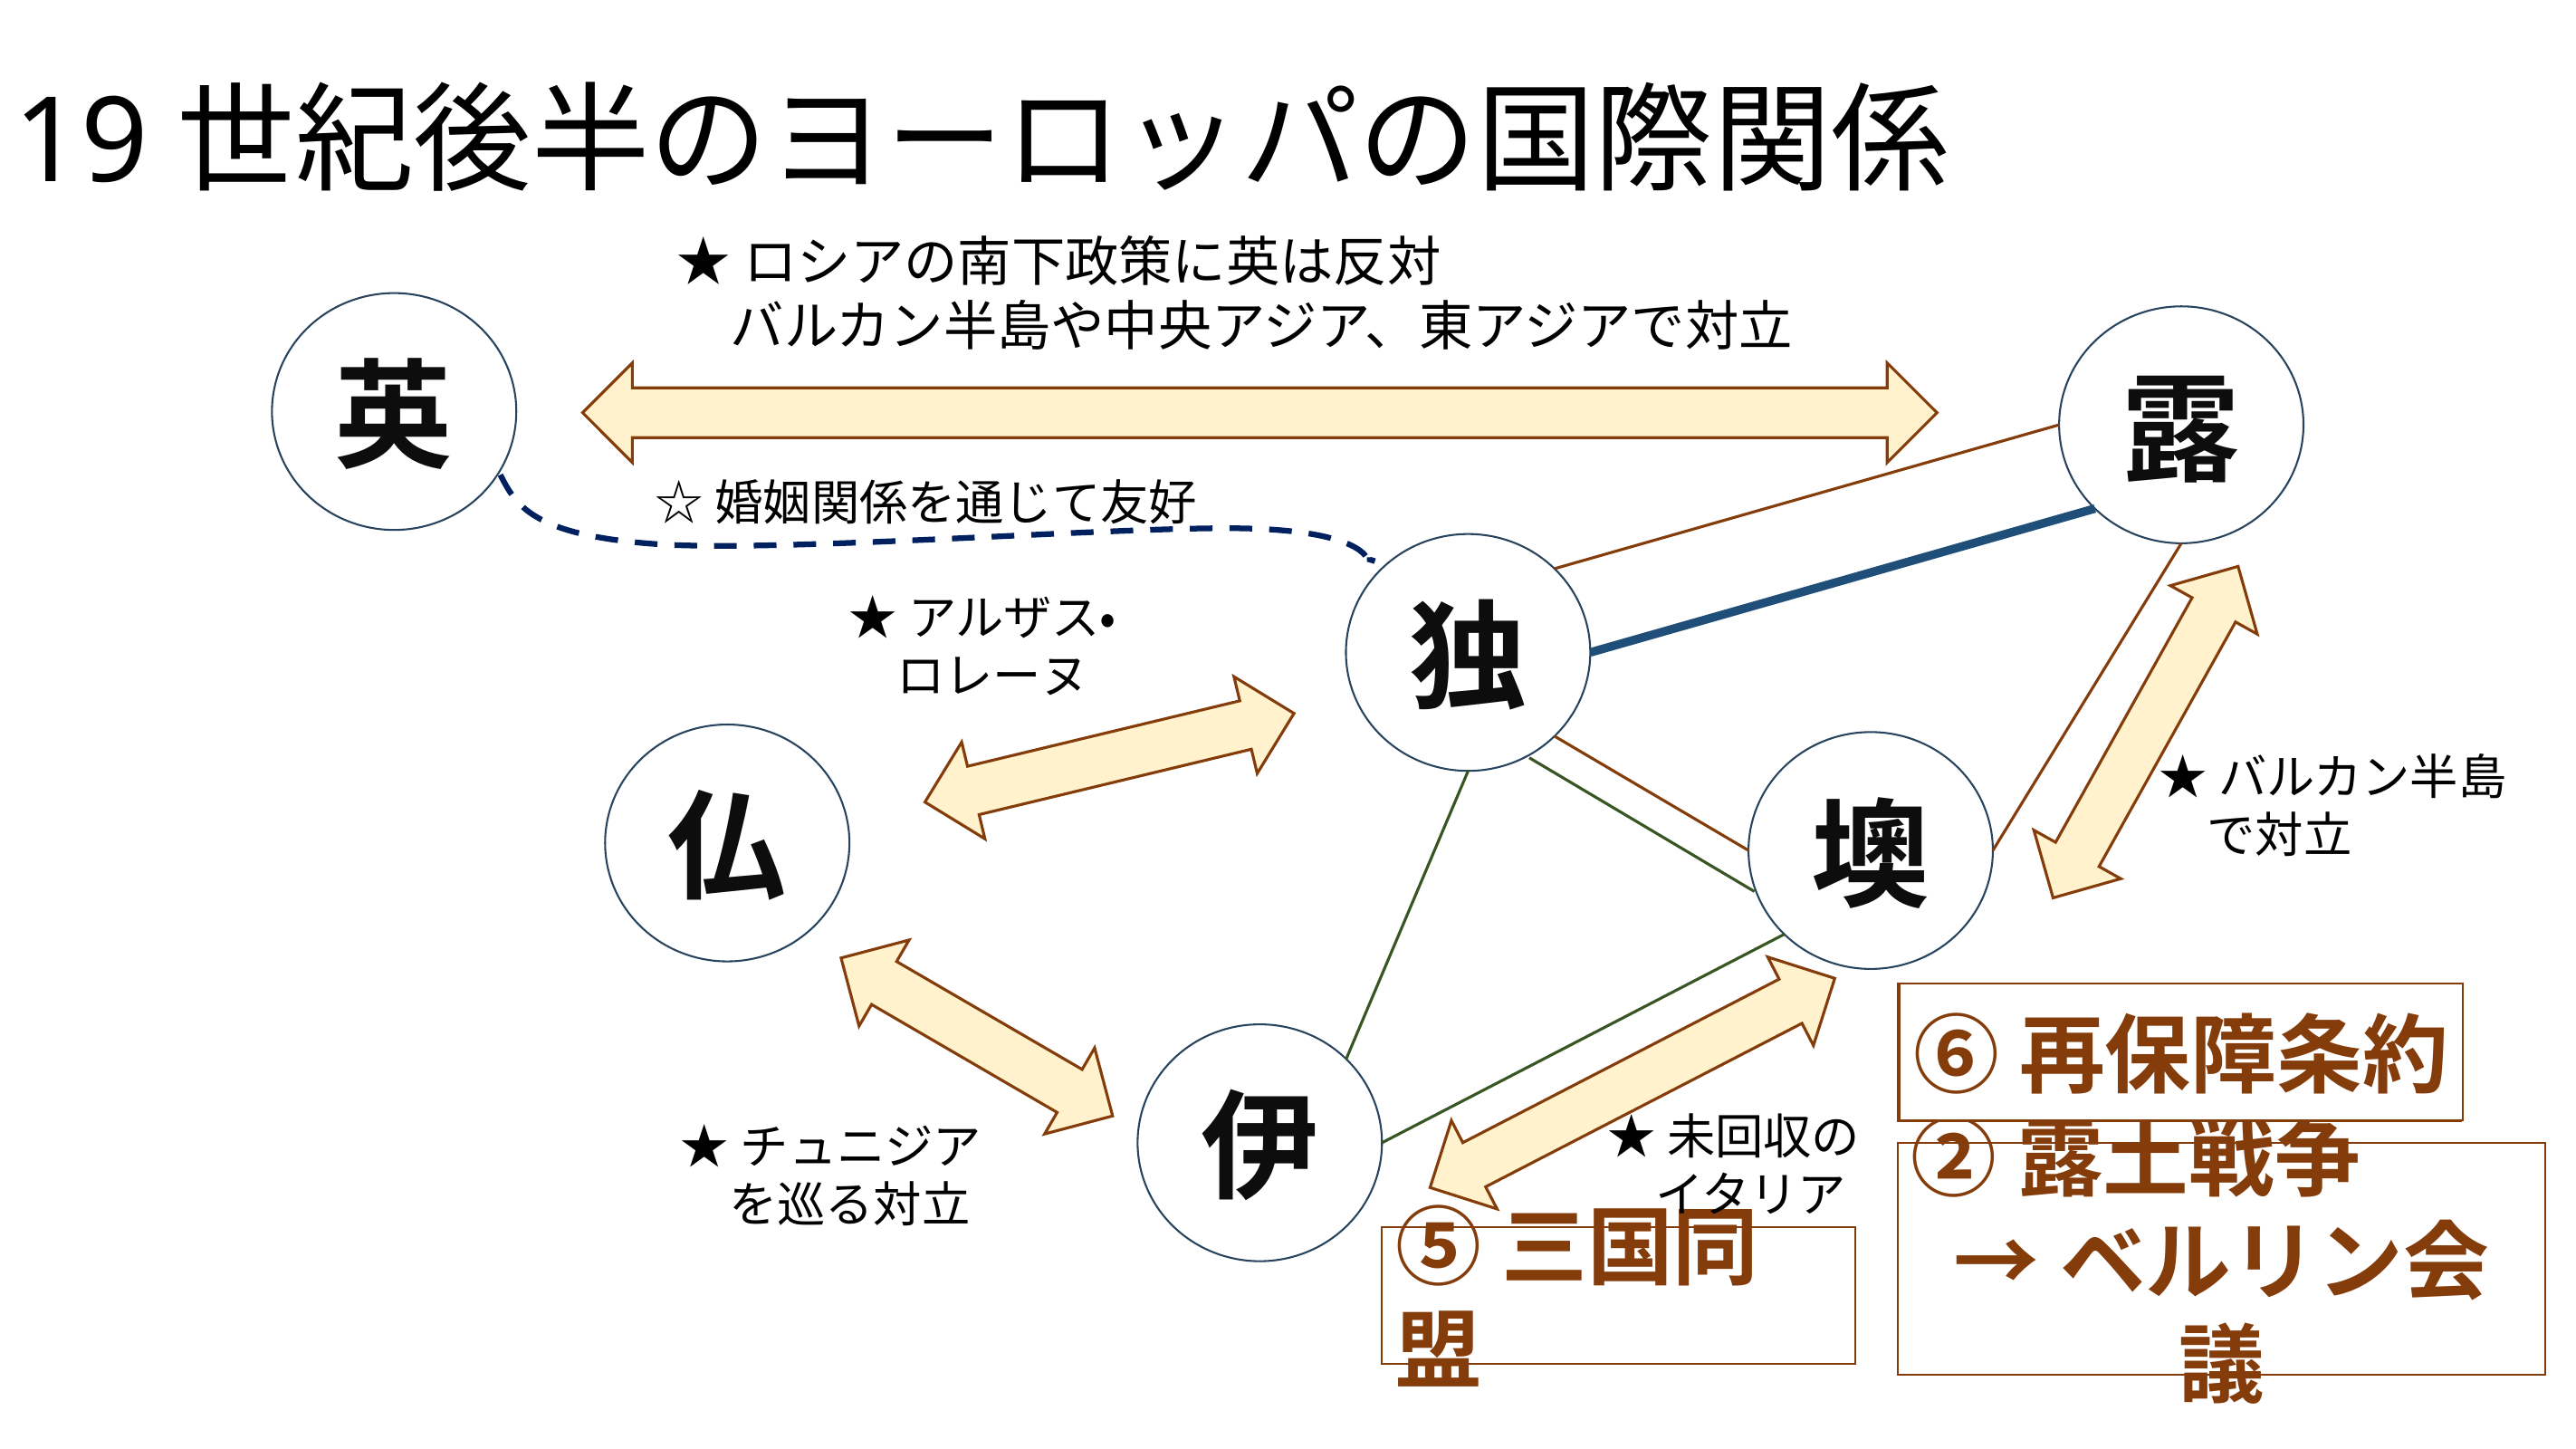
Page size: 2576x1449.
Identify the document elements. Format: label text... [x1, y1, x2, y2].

text_box [924, 674, 1296, 841]
text_box 伊 [1143, 1023, 1384, 1262]
text_box ★チュニジア を巡る対立 [666, 1105, 1192, 1243]
text_box 独 [1345, 533, 1592, 772]
text_box [1221, 527, 1386, 564]
text_box ②露土戦争 →ベルリン会議 [1897, 1142, 2546, 1376]
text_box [1554, 424, 2060, 569]
text_box ⑥再保障条約 [1899, 983, 2464, 1121]
text_box [2182, 565, 2259, 720]
text_box 墺 [1755, 731, 1995, 970]
title 19世紀後半のヨーロッパの国際関係 [0, 3, 2222, 283]
text_box [581, 360, 1939, 465]
text_box ⑤三国同盟 [1381, 1226, 1856, 1365]
text_box ★未回収の イタリア [1593, 1095, 2118, 1233]
text_box 英 [271, 292, 518, 532]
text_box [1529, 757, 1755, 892]
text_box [1382, 934, 1785, 1143]
text_box ★アルザス・ ロレーヌ [834, 576, 1173, 714]
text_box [1992, 542, 2182, 851]
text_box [1554, 735, 1749, 757]
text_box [1590, 508, 2095, 653]
text_box [839, 938, 1111, 1105]
text_box ★バルカン半島 で対立 [2144, 735, 2546, 873]
text_box [499, 474, 641, 544]
text_box 仏 [604, 723, 851, 963]
text_box ★ロシアの南下政策に英は反対 バルカン半島や中央アジア、東アジアで対立 [663, 223, 1857, 361]
text_box 露 [2058, 305, 2305, 544]
text_box ☆婚姻関係を通じて友好 [641, 432, 1221, 571]
text_box [1429, 1143, 1573, 1211]
text_box [1785, 961, 1836, 1049]
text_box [1345, 771, 1469, 1060]
text_box [2038, 851, 2123, 899]
